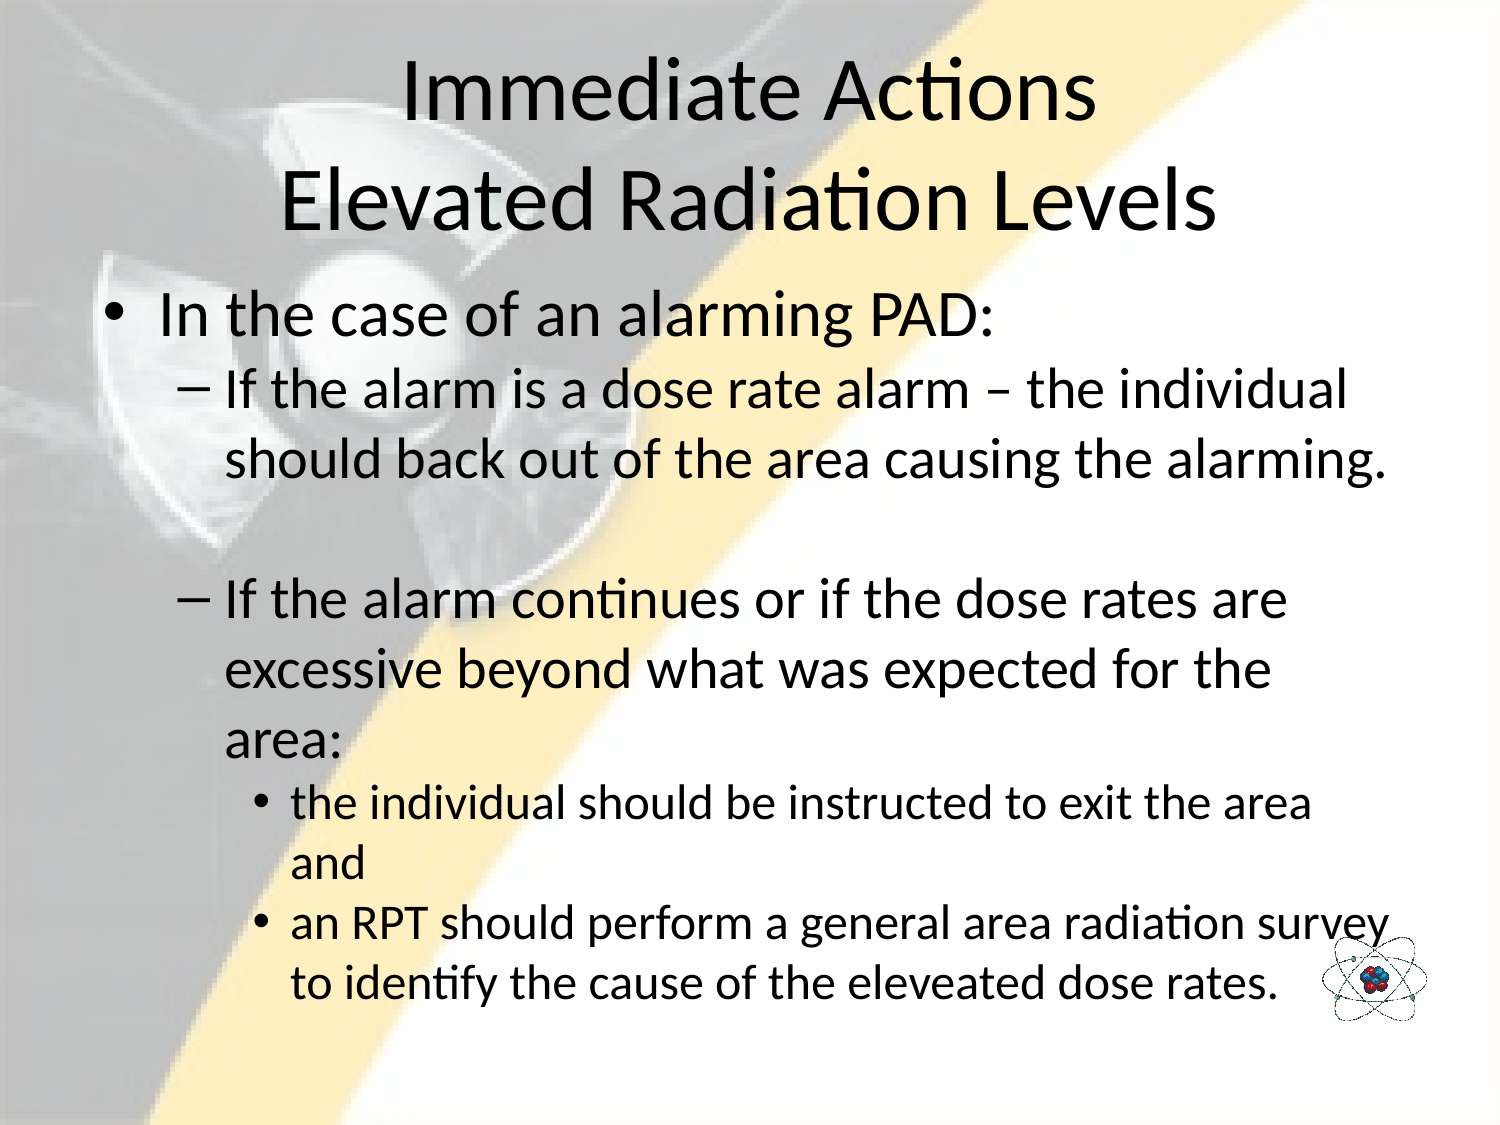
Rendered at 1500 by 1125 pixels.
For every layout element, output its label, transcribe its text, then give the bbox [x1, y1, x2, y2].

title Immediate Actions Elevated Radiation Levels [75, 45, 1425, 233]
picture [1413, 937, 1427, 1021]
list In the case of an alarming PAD: If the alarm is a dose rate alarm – the individual should back out of the area causing the alarming. If the alarm continues or if the dose rates are excessive beyond what was expected for the area: the individual should be instructed to exit the area and an RPT should perform a general area radiation survey to identify the cause of the eleveated dose rates. [87, 262, 1413, 1025]
